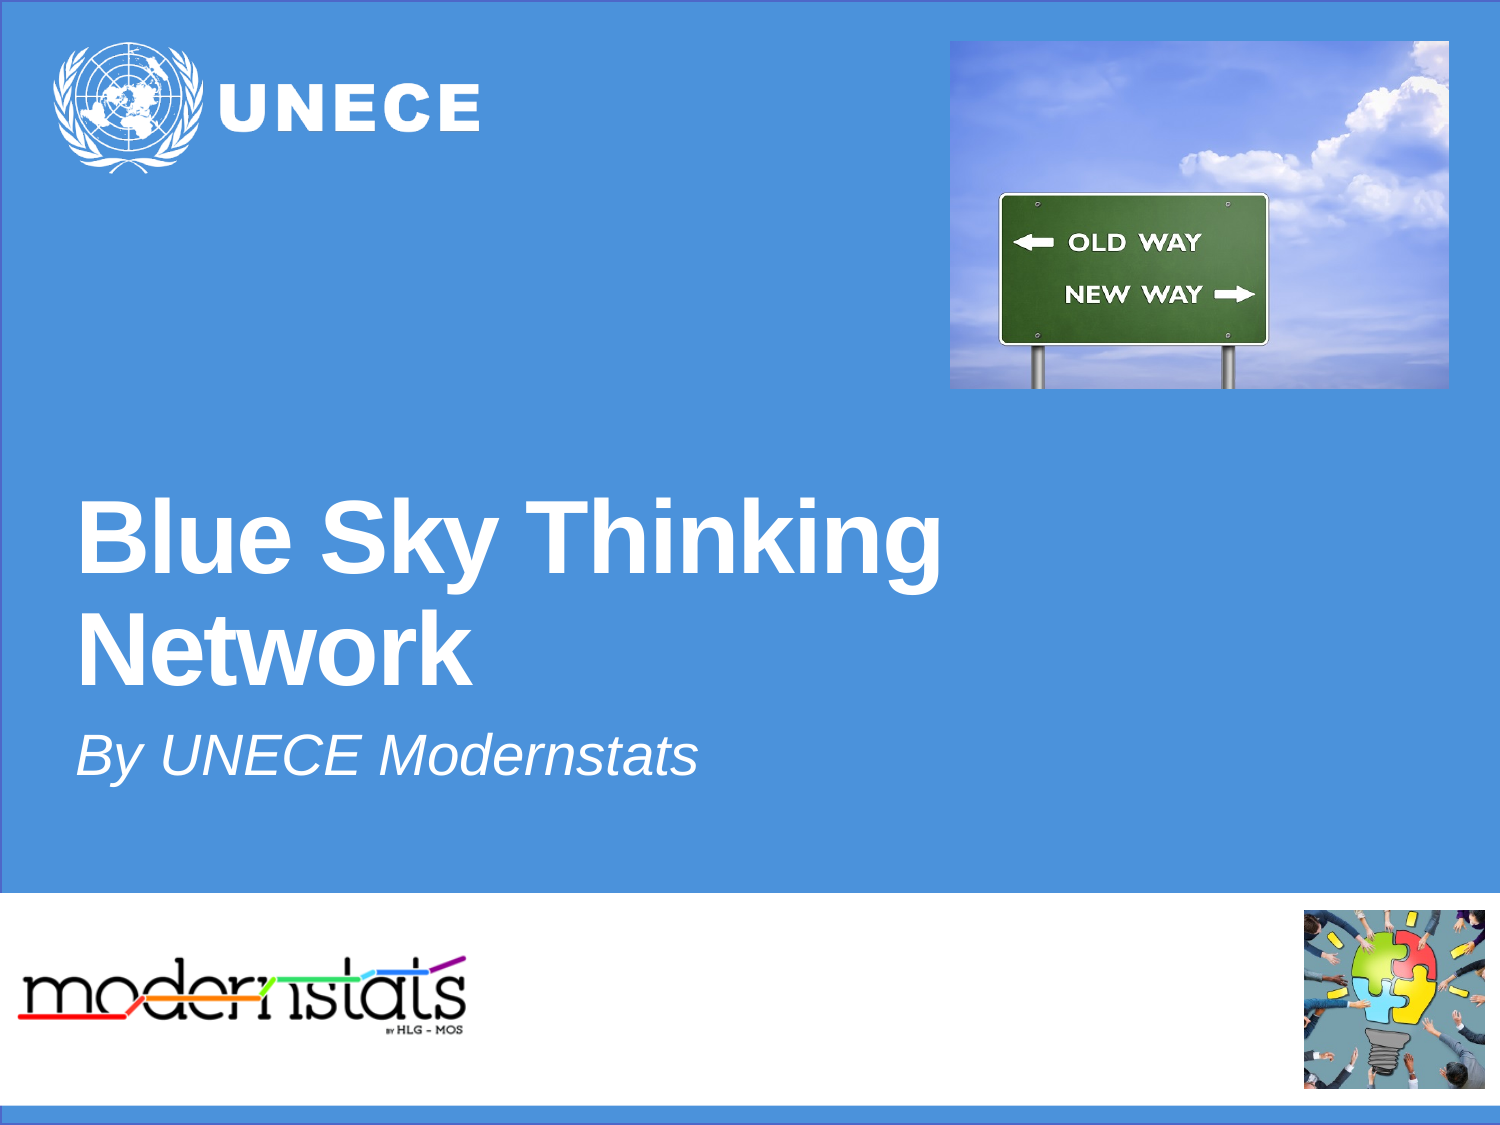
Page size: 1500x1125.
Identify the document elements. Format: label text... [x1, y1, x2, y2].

picture [53, 42, 479, 174]
picture [17, 950, 467, 1038]
picture [1303, 910, 1485, 1089]
title Blue Sky Thinking Network [75, 453, 1200, 709]
picture [950, 41, 1449, 389]
subtitle By UNECE Modernstats [75, 725, 1200, 891]
text_box [0, 891, 1500, 1108]
